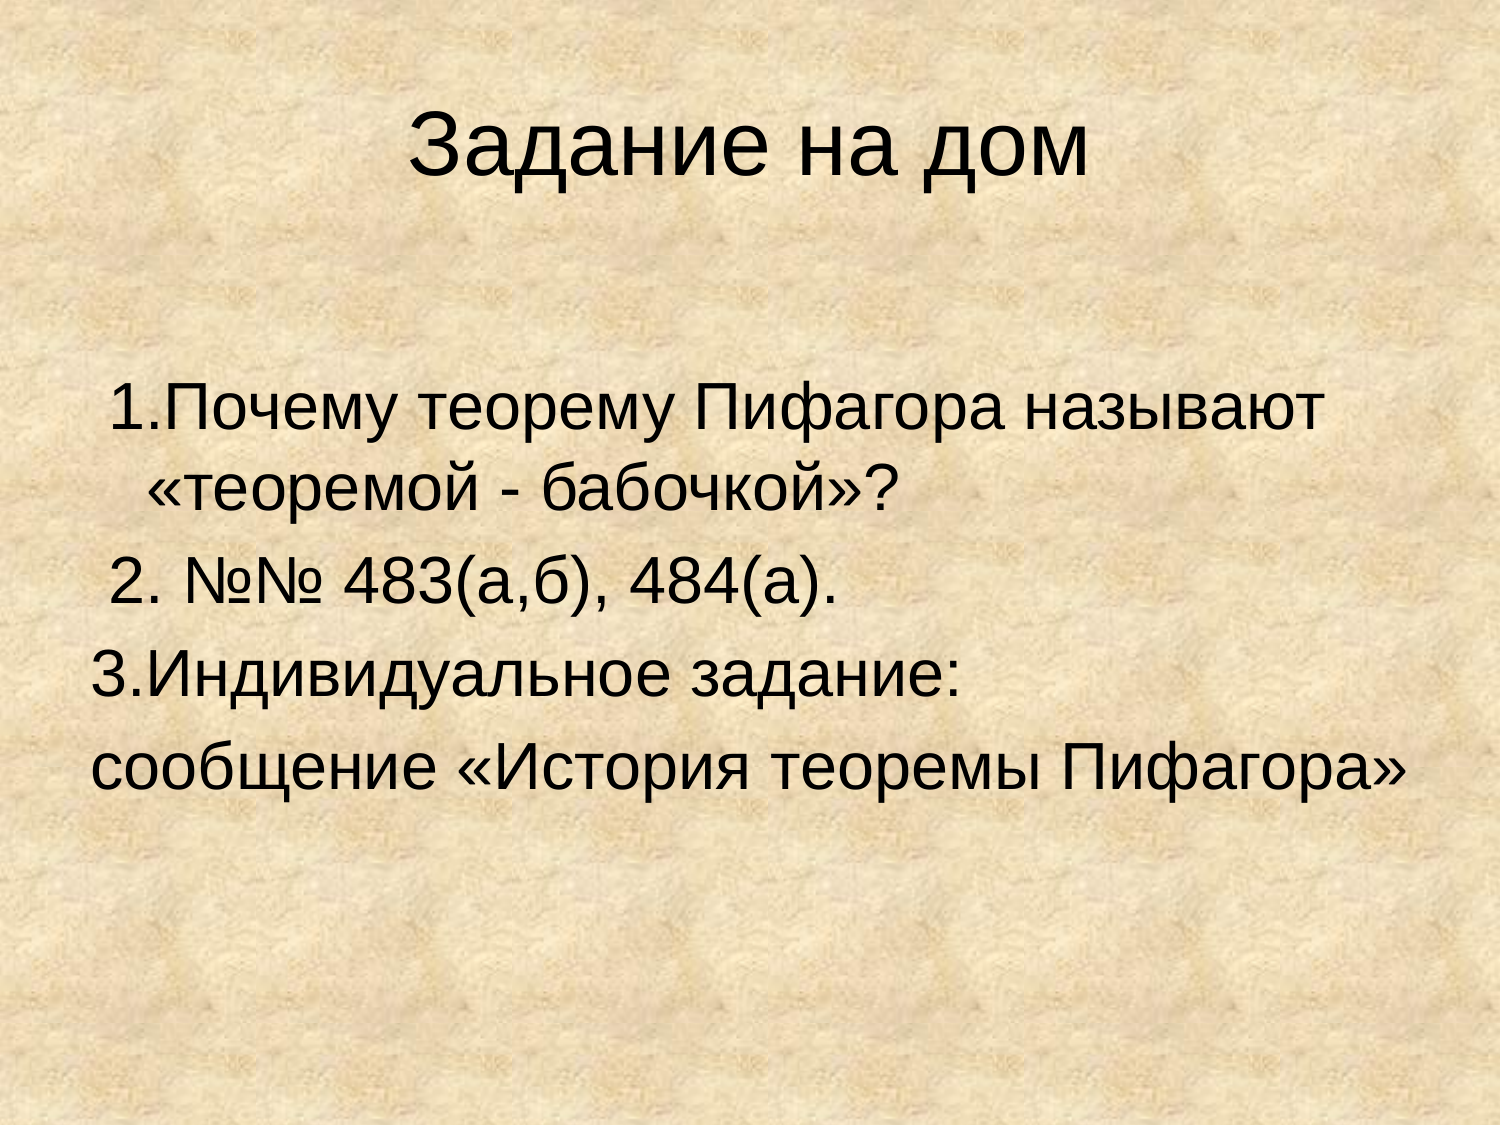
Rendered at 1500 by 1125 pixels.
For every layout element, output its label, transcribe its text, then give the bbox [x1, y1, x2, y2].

title Задание на дом [74, 44, 1426, 233]
list 1.Почему теорему Пифагора называют «теоремой - бабочкой»? 2. №№ 483(а,б), 484(а). 3.Индивидуальное задание: сообщение «История теоремы Пифагора» [74, 262, 1426, 1006]
picture [0, 0, 1500, 1125]
